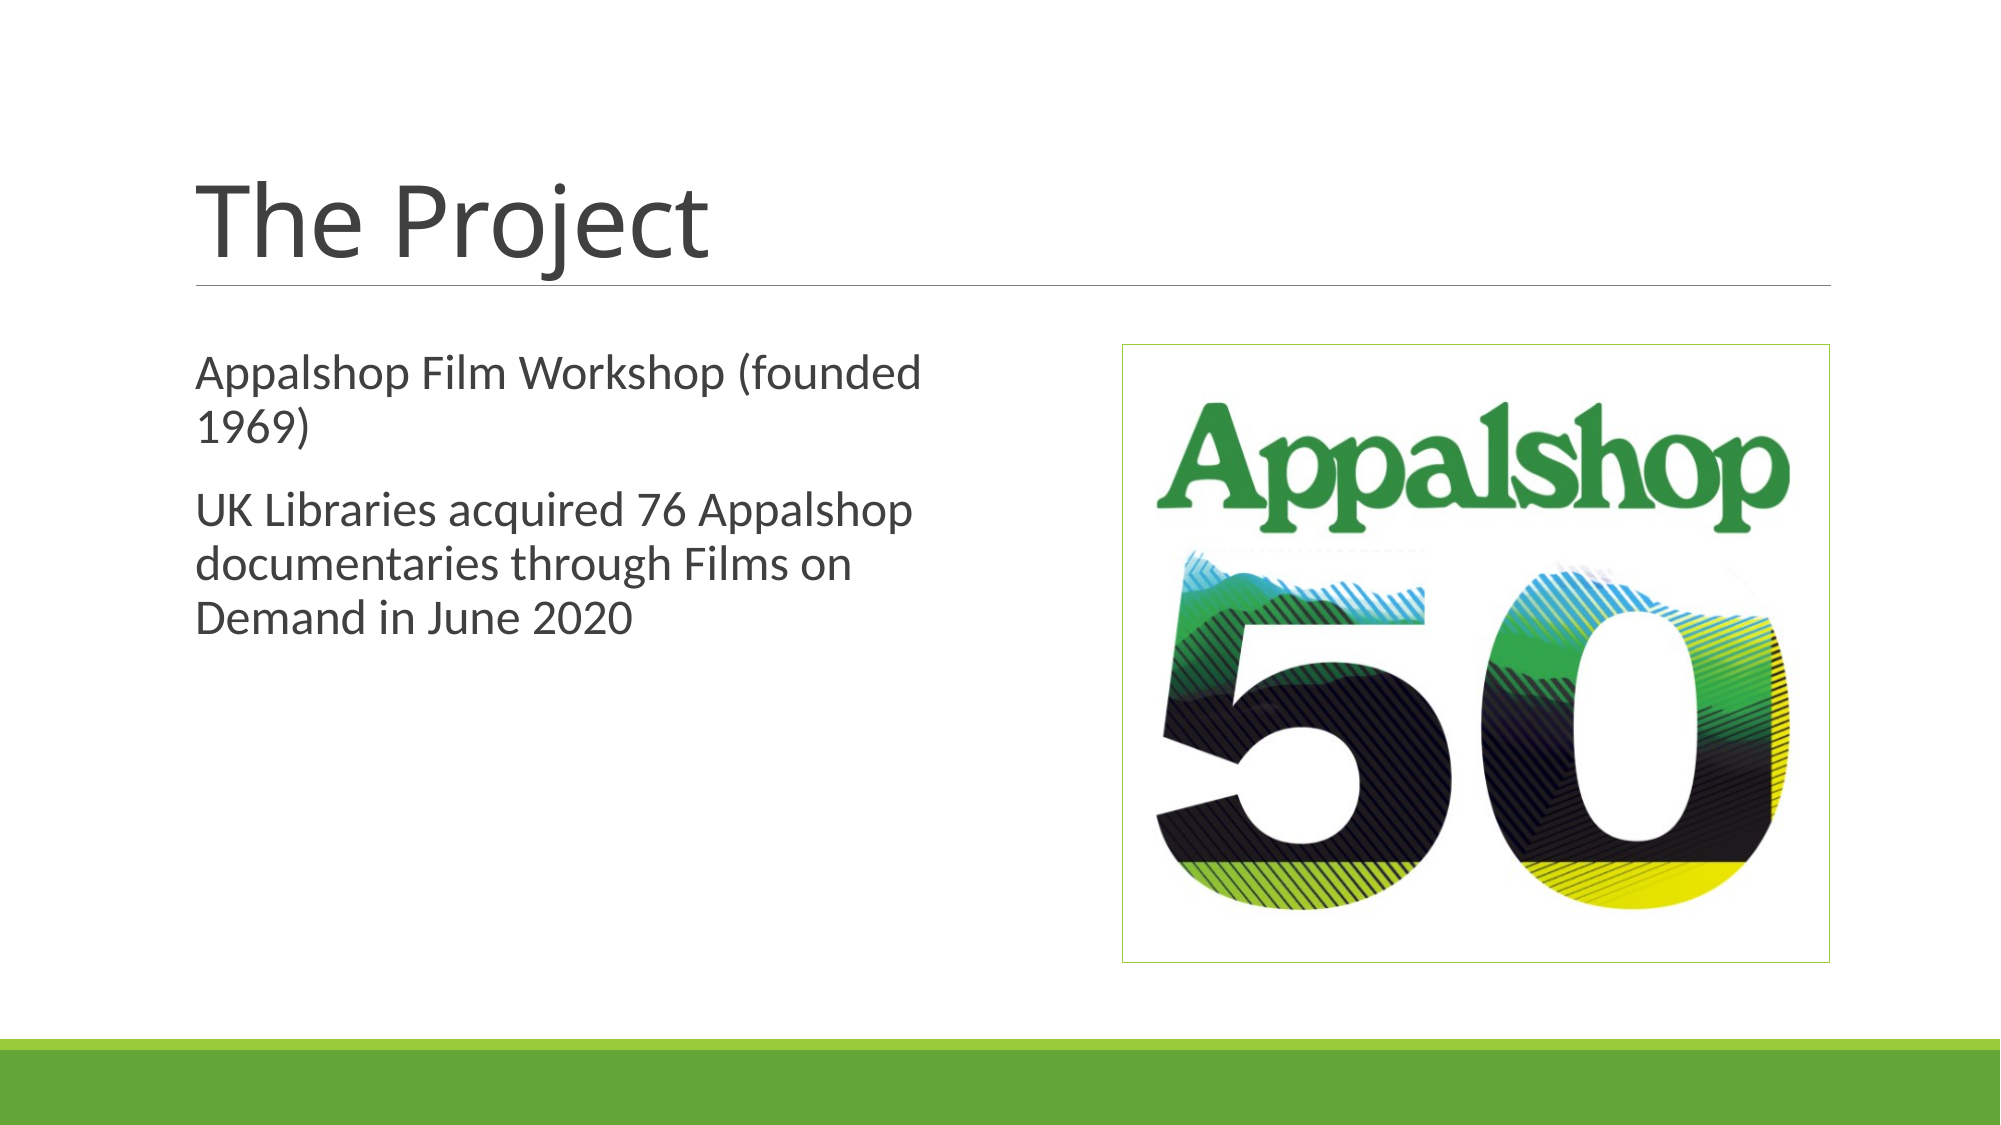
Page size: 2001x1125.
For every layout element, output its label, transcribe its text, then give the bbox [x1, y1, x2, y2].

picture [1122, 343, 1831, 964]
list Appalshop Film Workshop (founded 1969) UK Libraries acquired 76 Appalshop documentaries through Films on Demand in June 2020 [180, 259, 970, 963]
title The Project [180, 47, 1830, 285]
